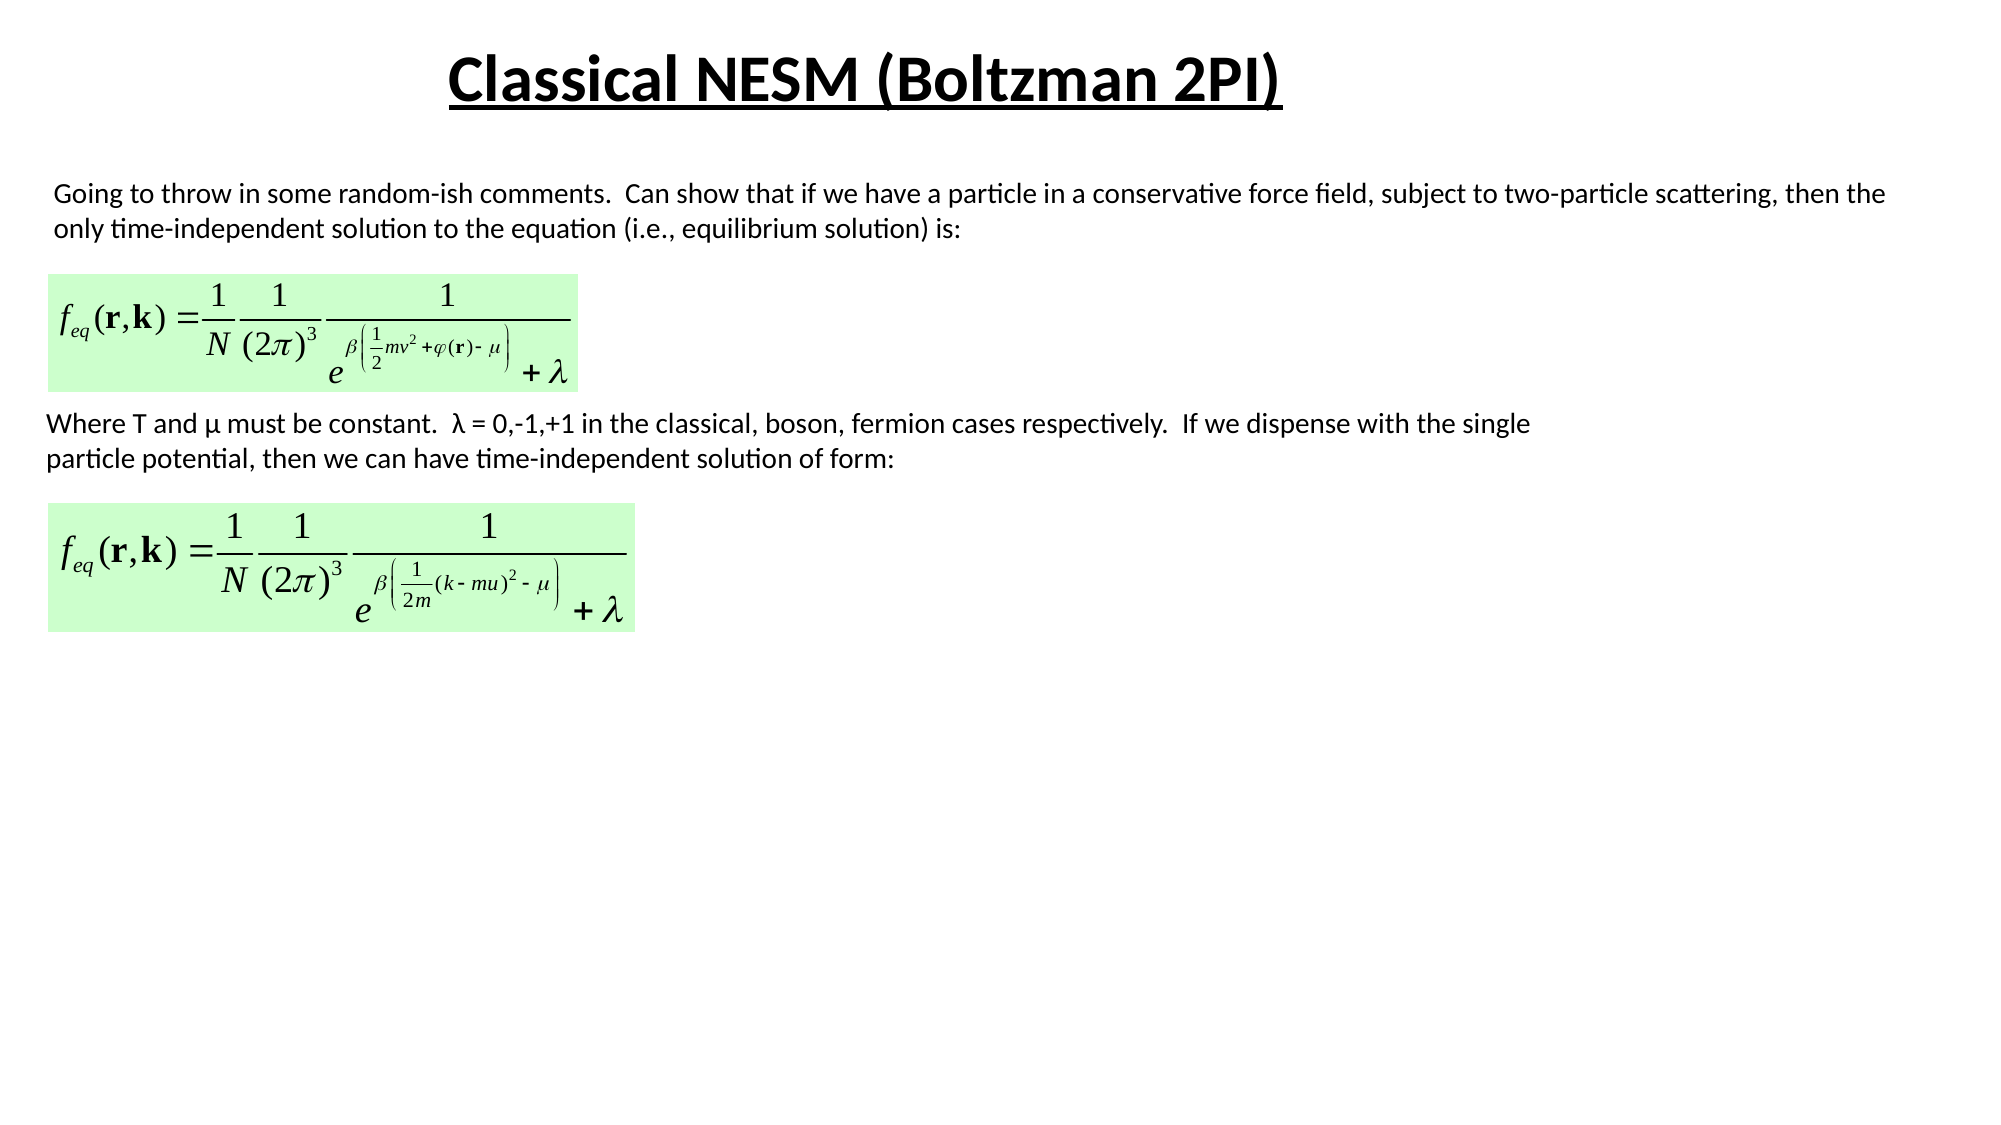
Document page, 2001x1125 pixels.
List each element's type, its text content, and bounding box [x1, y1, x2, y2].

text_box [47, 503, 636, 632]
text_box Going to throw in some random-ish comments. Can show that if we have a particle in a conservative force field, subject to two-particle scattering, then the only time-independent solution to the equation (i.e., equilibrium solution) is: [38, 167, 1936, 253]
text_box Where T and μ must be constant. λ = 0,-1,+1 in the classical, boson, fermion cases respectively. If we dispense with the single particle potential, then we can have time-independent solution of form: [31, 397, 1570, 482]
text_box Classical NESM (Boltzman 2PI) [433, 26, 1320, 122]
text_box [47, 274, 579, 392]
